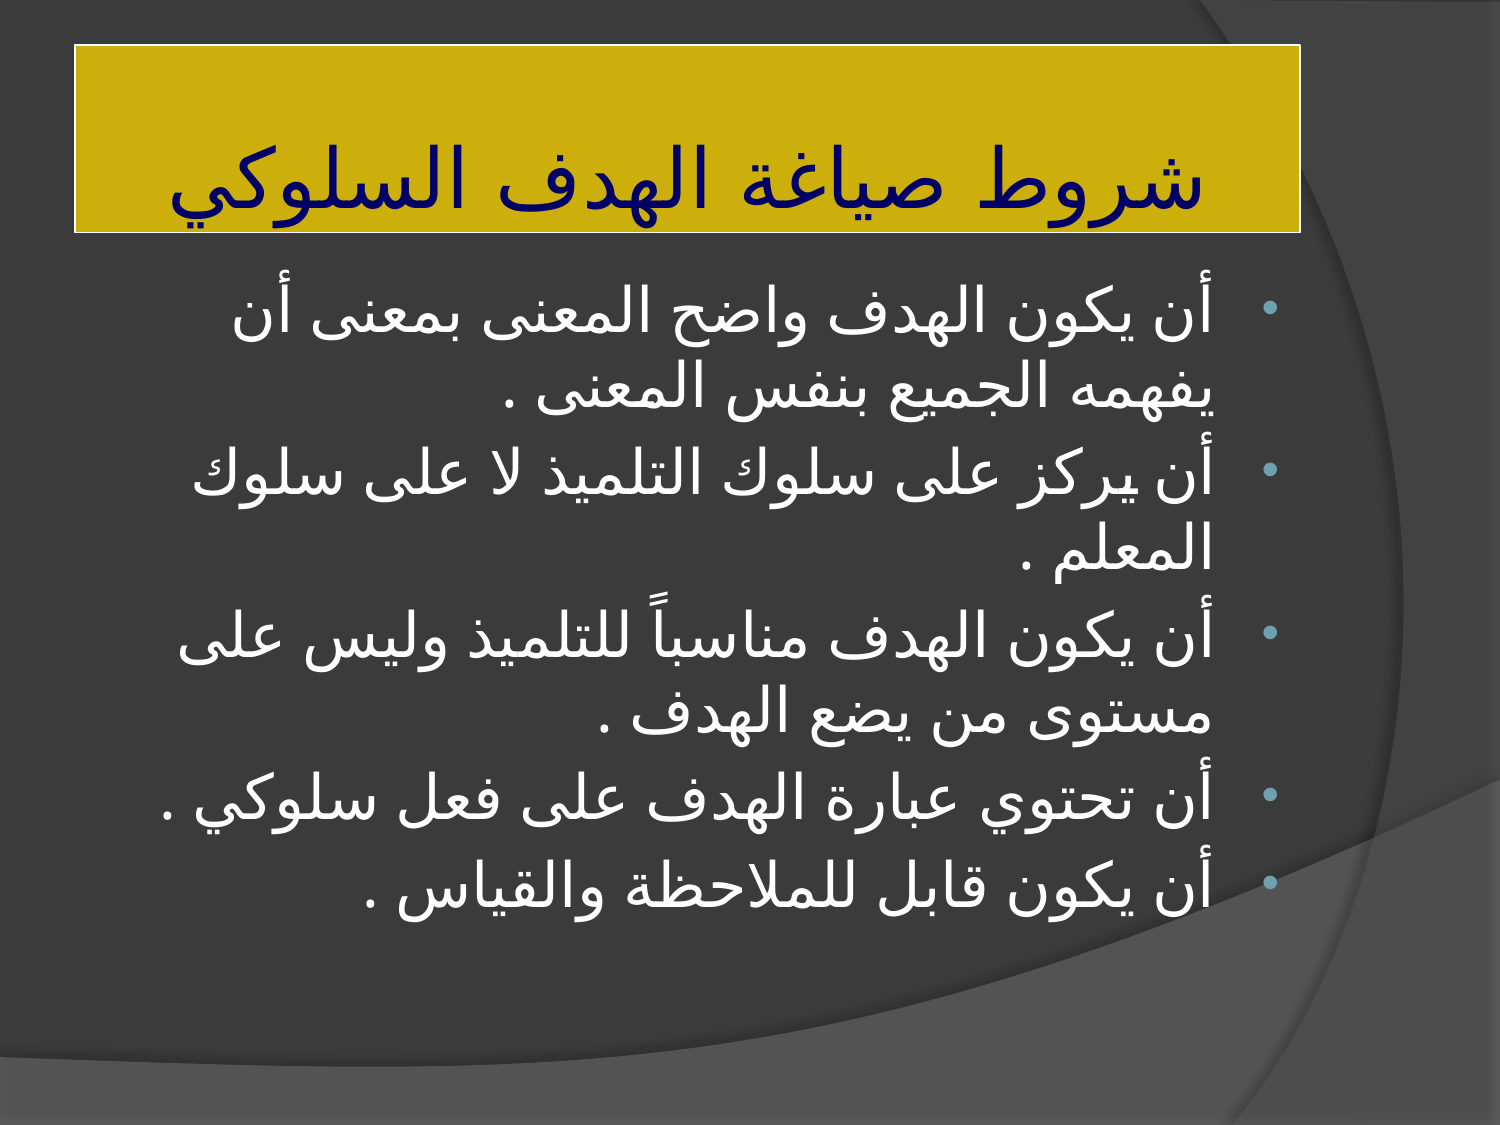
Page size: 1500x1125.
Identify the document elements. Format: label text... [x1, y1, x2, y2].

list أن يكون الهدف واضح المعنى بمعنى أن يفهمه الجميع بنفس المعنى . أن يركز على سلوك التلميذ لا على سلوك المعلم . أن يكون الهدف مناسباً للتلميذ وليس على مستوى من يضع الهدف . أن تحتوي عبارة الهدف على فعل سلوكي . أن يكون قابل للملاحظة والقياس . [75, 262, 1300, 1005]
title شروط صياغة الهدف السلوكي [75, 45, 1300, 233]
